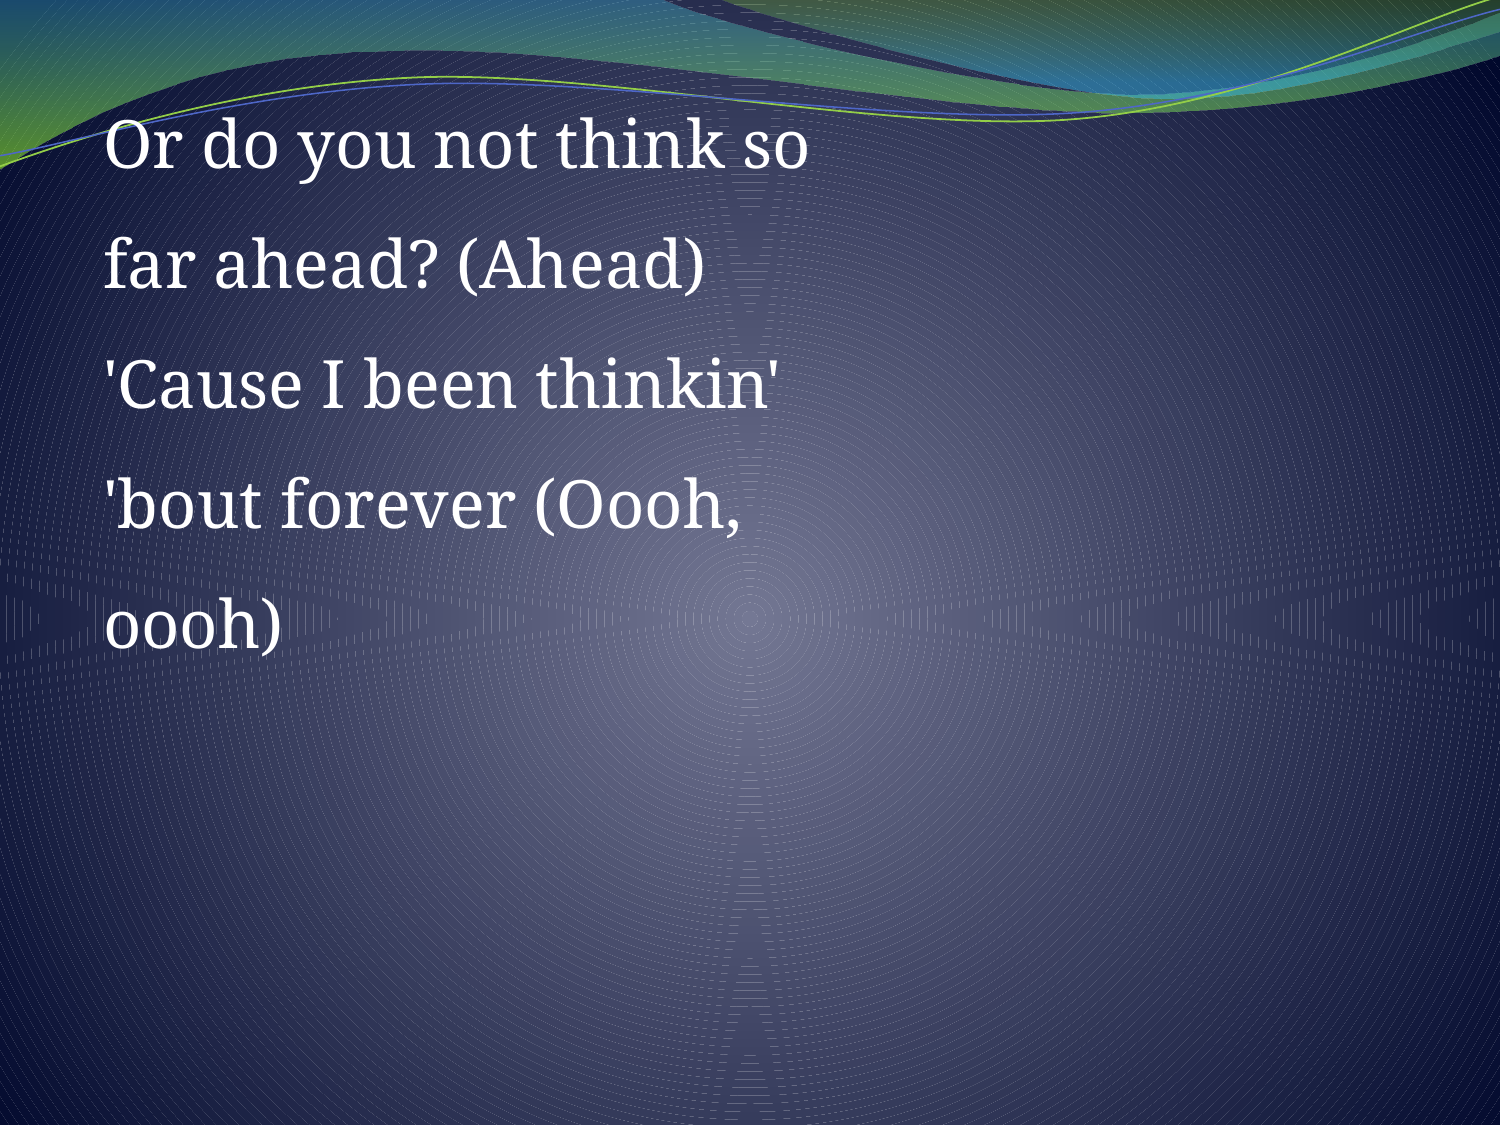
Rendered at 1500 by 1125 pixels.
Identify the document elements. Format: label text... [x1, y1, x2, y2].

text_box Or do you not think so far ahead? (Ahead) 'Cause I been thinkin' 'bout forever (Oooh, oooh) [88, 54, 839, 669]
